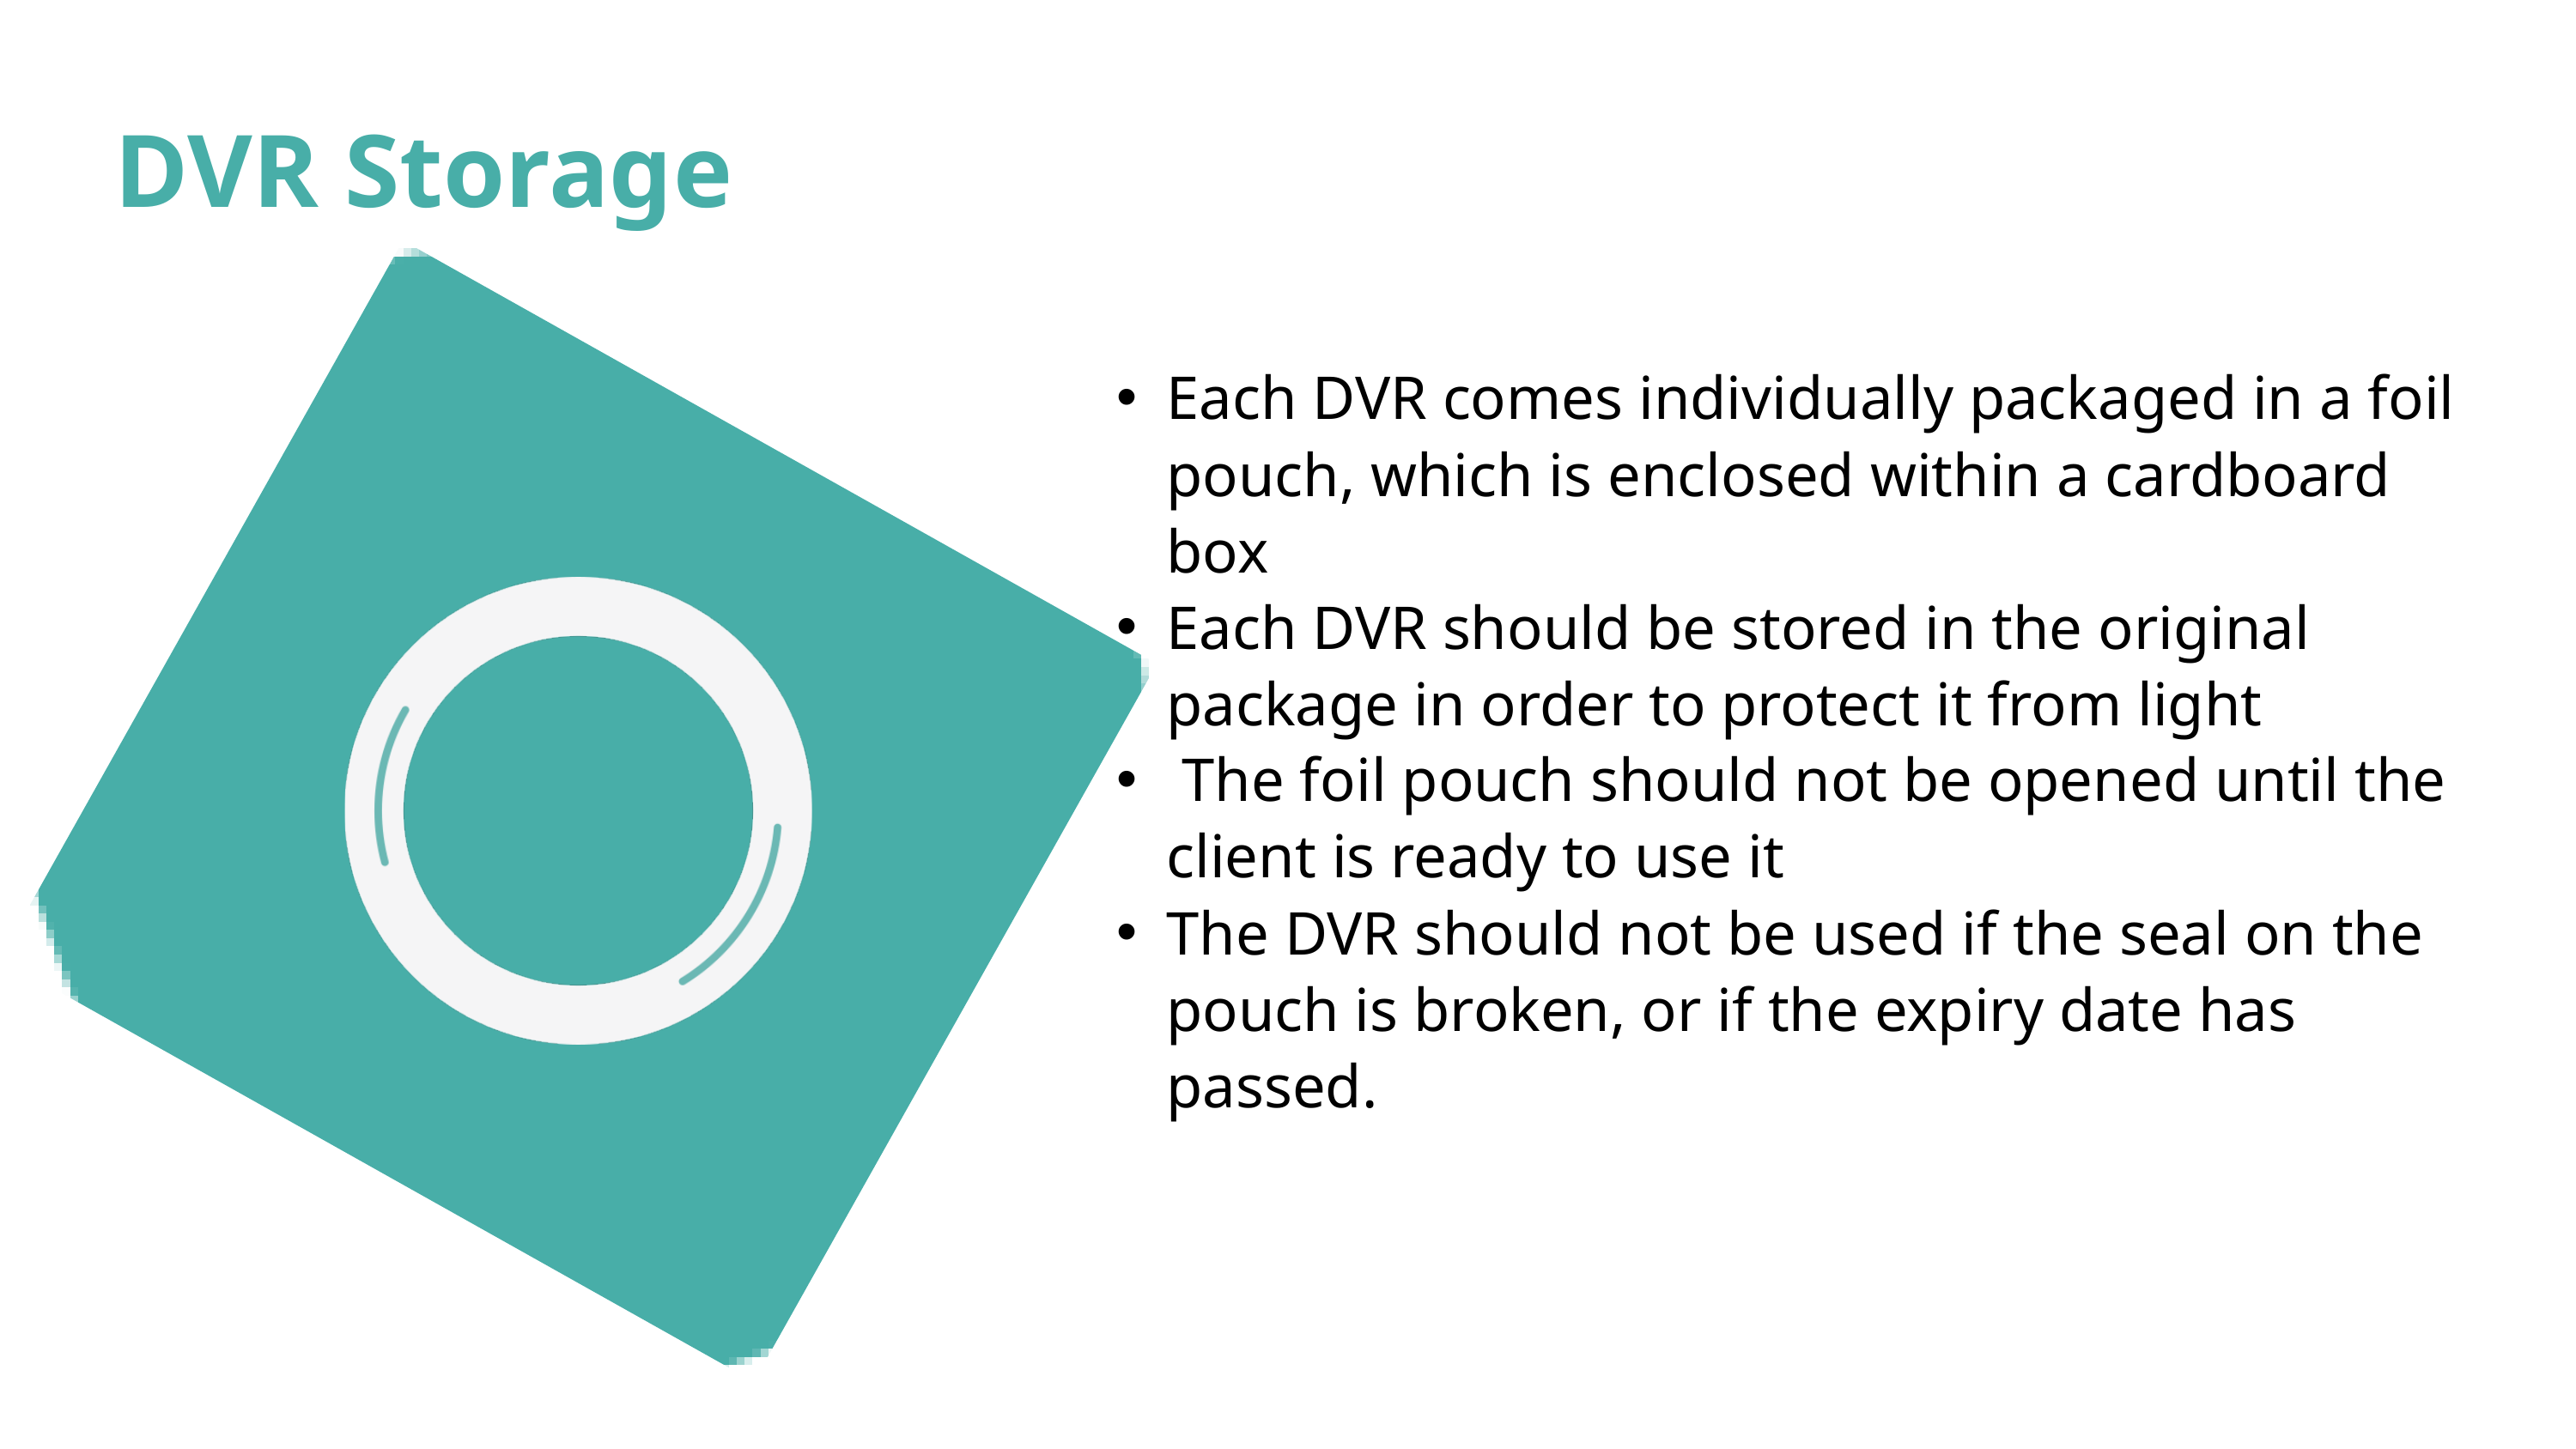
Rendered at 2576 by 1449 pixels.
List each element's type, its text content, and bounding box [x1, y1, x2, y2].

text_box Each DVR comes individually packaged in a foil pouch, which is enclosed within a cardboard box Each DVR should be stored in the original package in order to protect it from light The foil pouch should not be opened until the client is ready to use it The DVR should not be used if the seal on the pouch is broken, or if the expiry date has passed. [1160, 355, 2490, 1119]
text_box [0, 240, 1157, 1382]
text_box DVR Storage [114, 118, 2432, 230]
